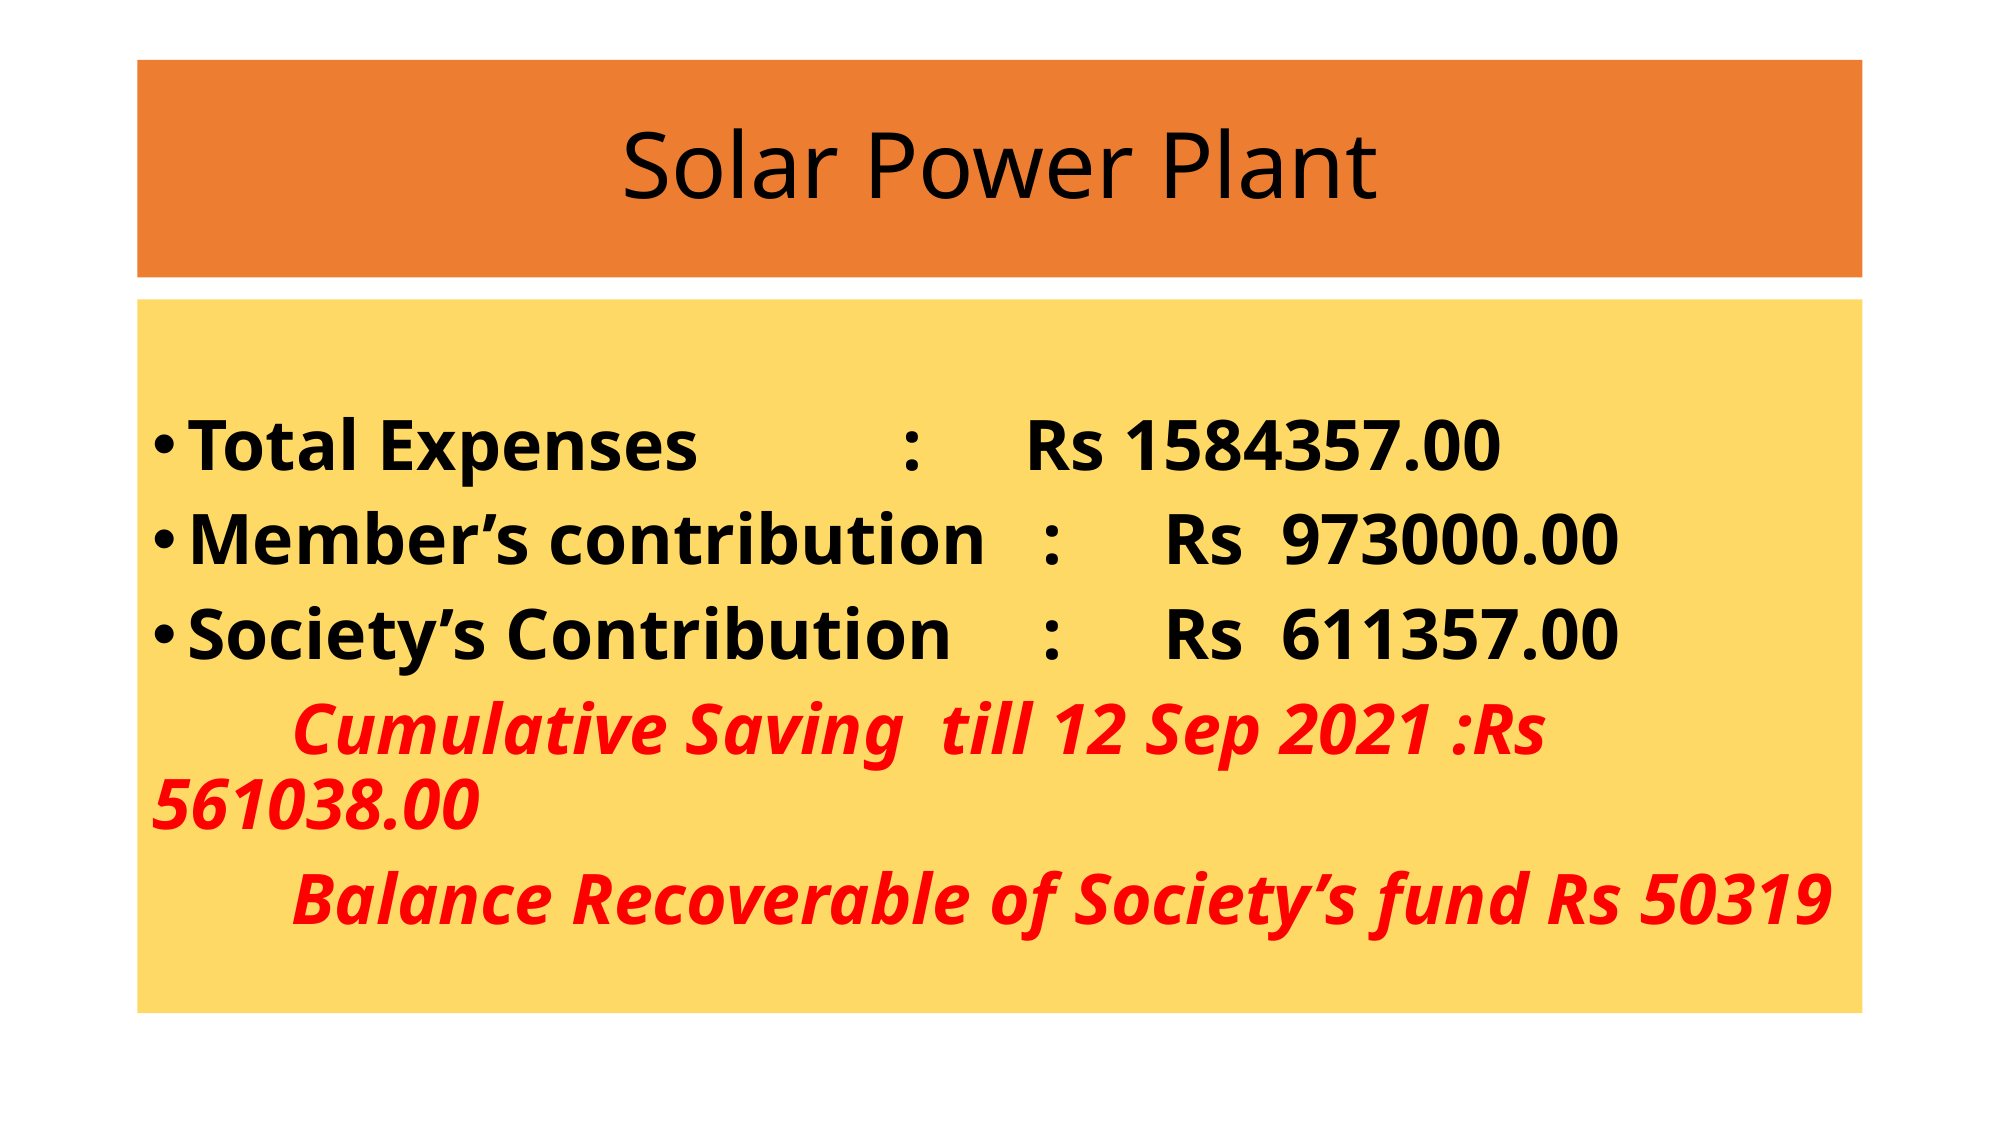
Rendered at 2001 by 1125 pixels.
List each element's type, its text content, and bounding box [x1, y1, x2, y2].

list Total Expenses : Rs 1584357.00 Member’s contribution : Rs 973000.00 Society’s Contribution : Rs 611357.00 Cumulative Saving till 12 Sep 2021 :Rs 561038.00 Balance Recoverable of Society’s fund Rs 50319 [137, 299, 1863, 1014]
title Solar Power Plant [137, 59, 1863, 278]
